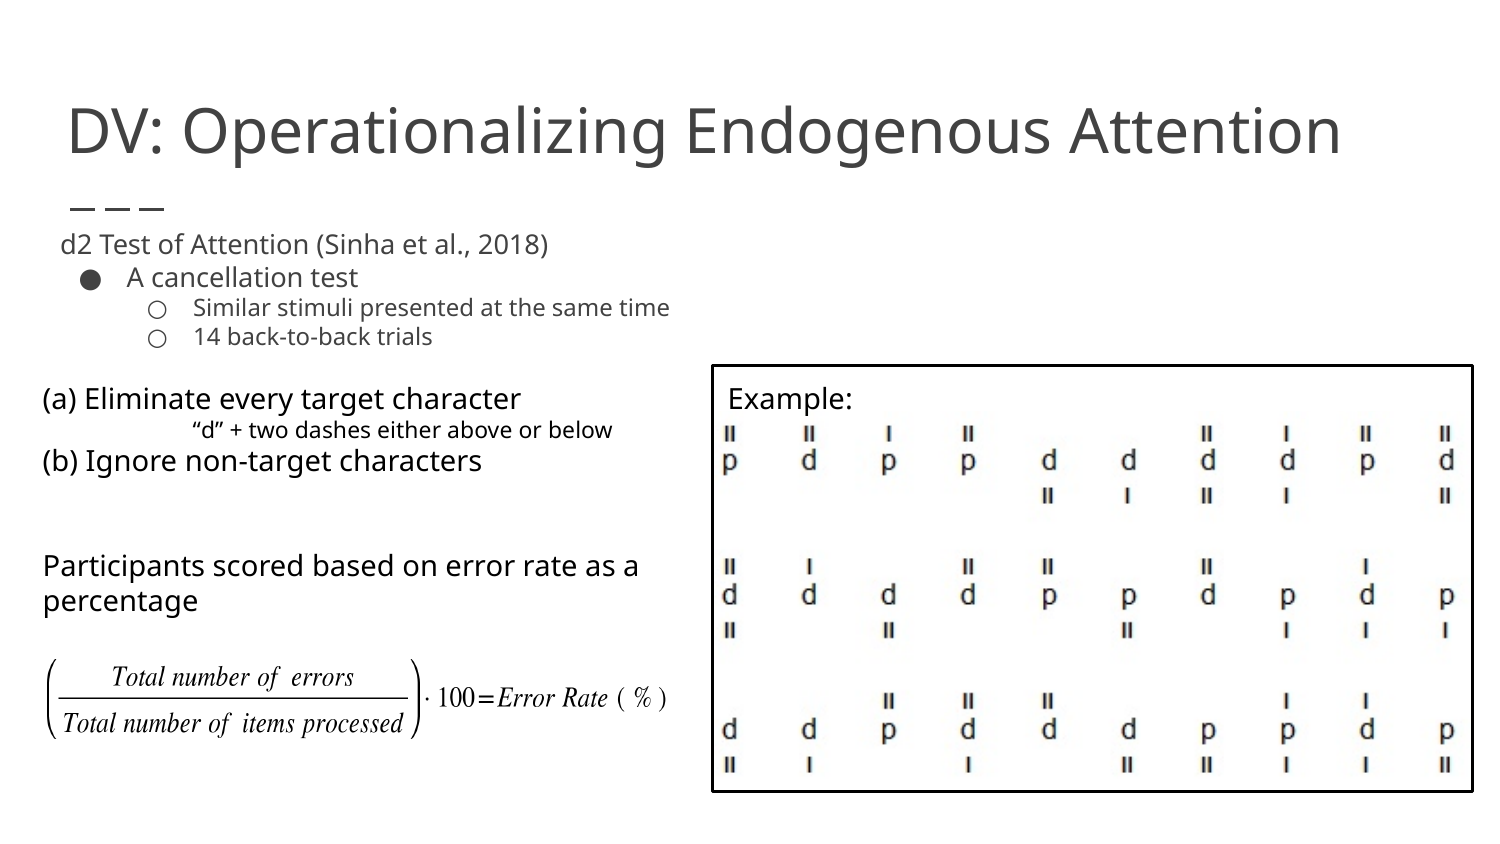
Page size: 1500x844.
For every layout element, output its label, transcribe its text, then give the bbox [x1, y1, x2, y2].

text_box [1007, 365, 1473, 411]
picture [44, 658, 673, 739]
picture [712, 411, 1473, 792]
list d2 Test of Attention (Sinha et al., 2018) A cancellation test Similar stimuli presented at the same time 14 back-to-back trials [45, 212, 997, 365]
text_box (a) Eliminate every target character “d” + two dashes either above or below (b) Ignore non-target characters Participants scored based on error rate as a percentage [27, 365, 712, 773]
title DV: Operationalizing Endogenous Attention [51, 61, 1449, 182]
text_box Example: [712, 365, 1007, 411]
